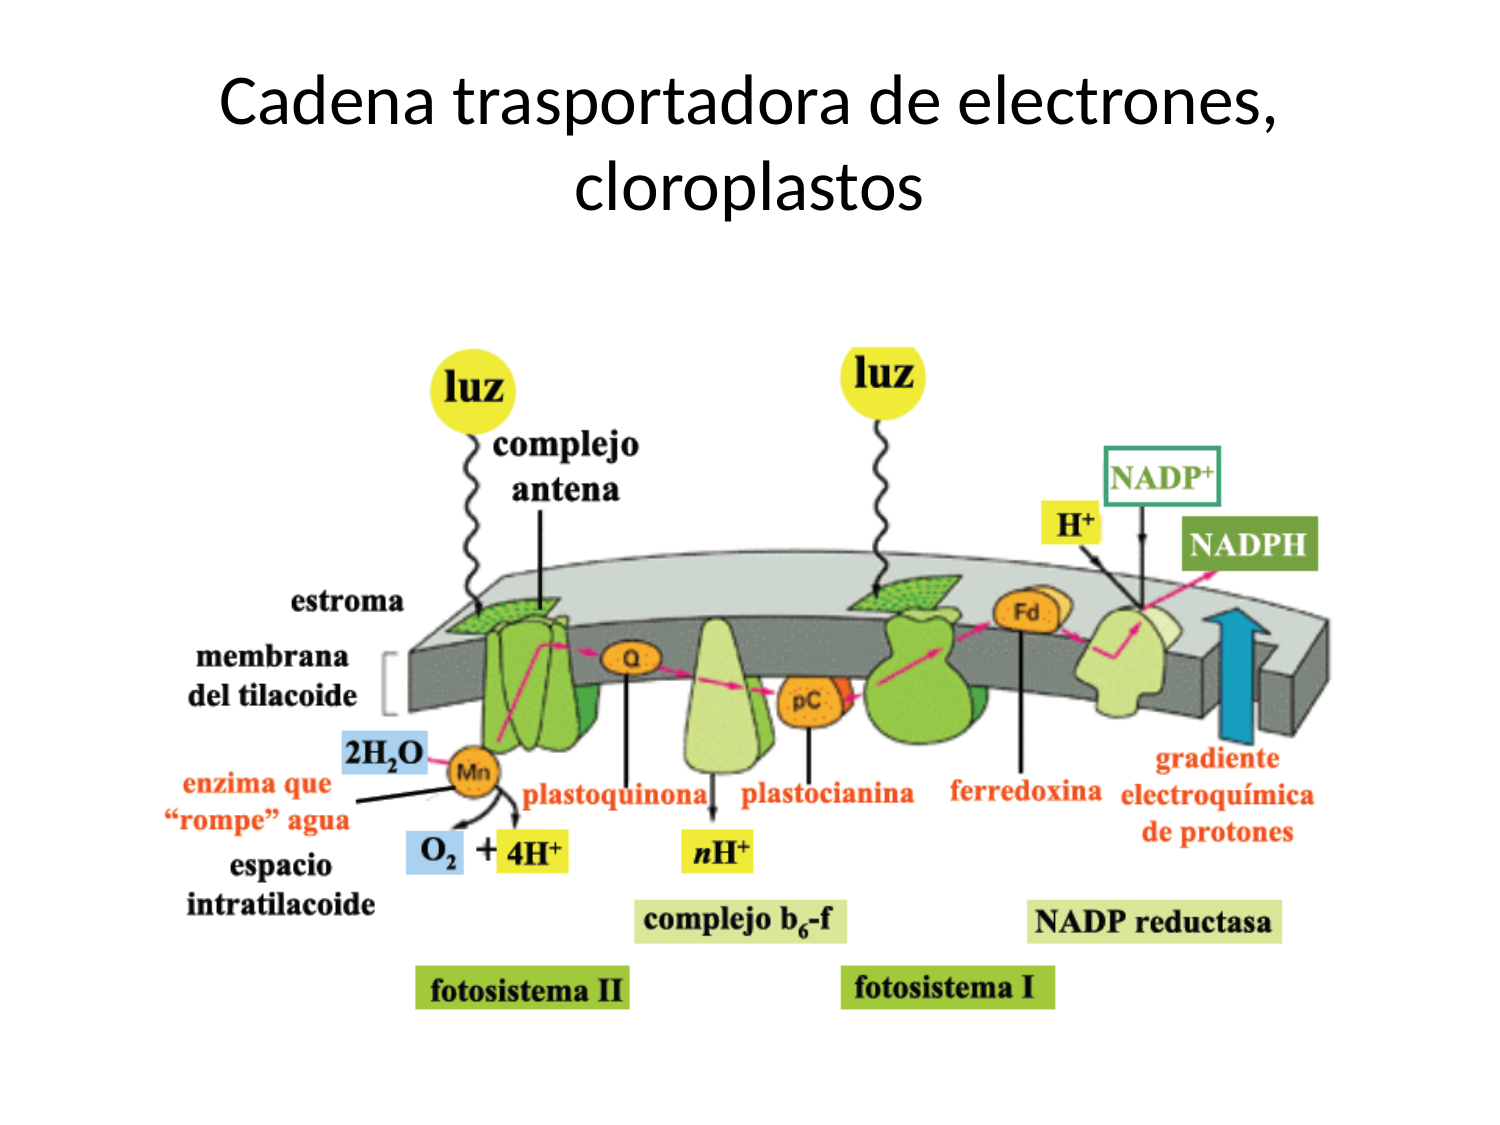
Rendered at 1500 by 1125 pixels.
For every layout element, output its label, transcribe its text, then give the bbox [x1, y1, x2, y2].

picture [123, 302, 1381, 1041]
title Cadena trasportadora de electrones, cloroplastos [75, 45, 1425, 233]
